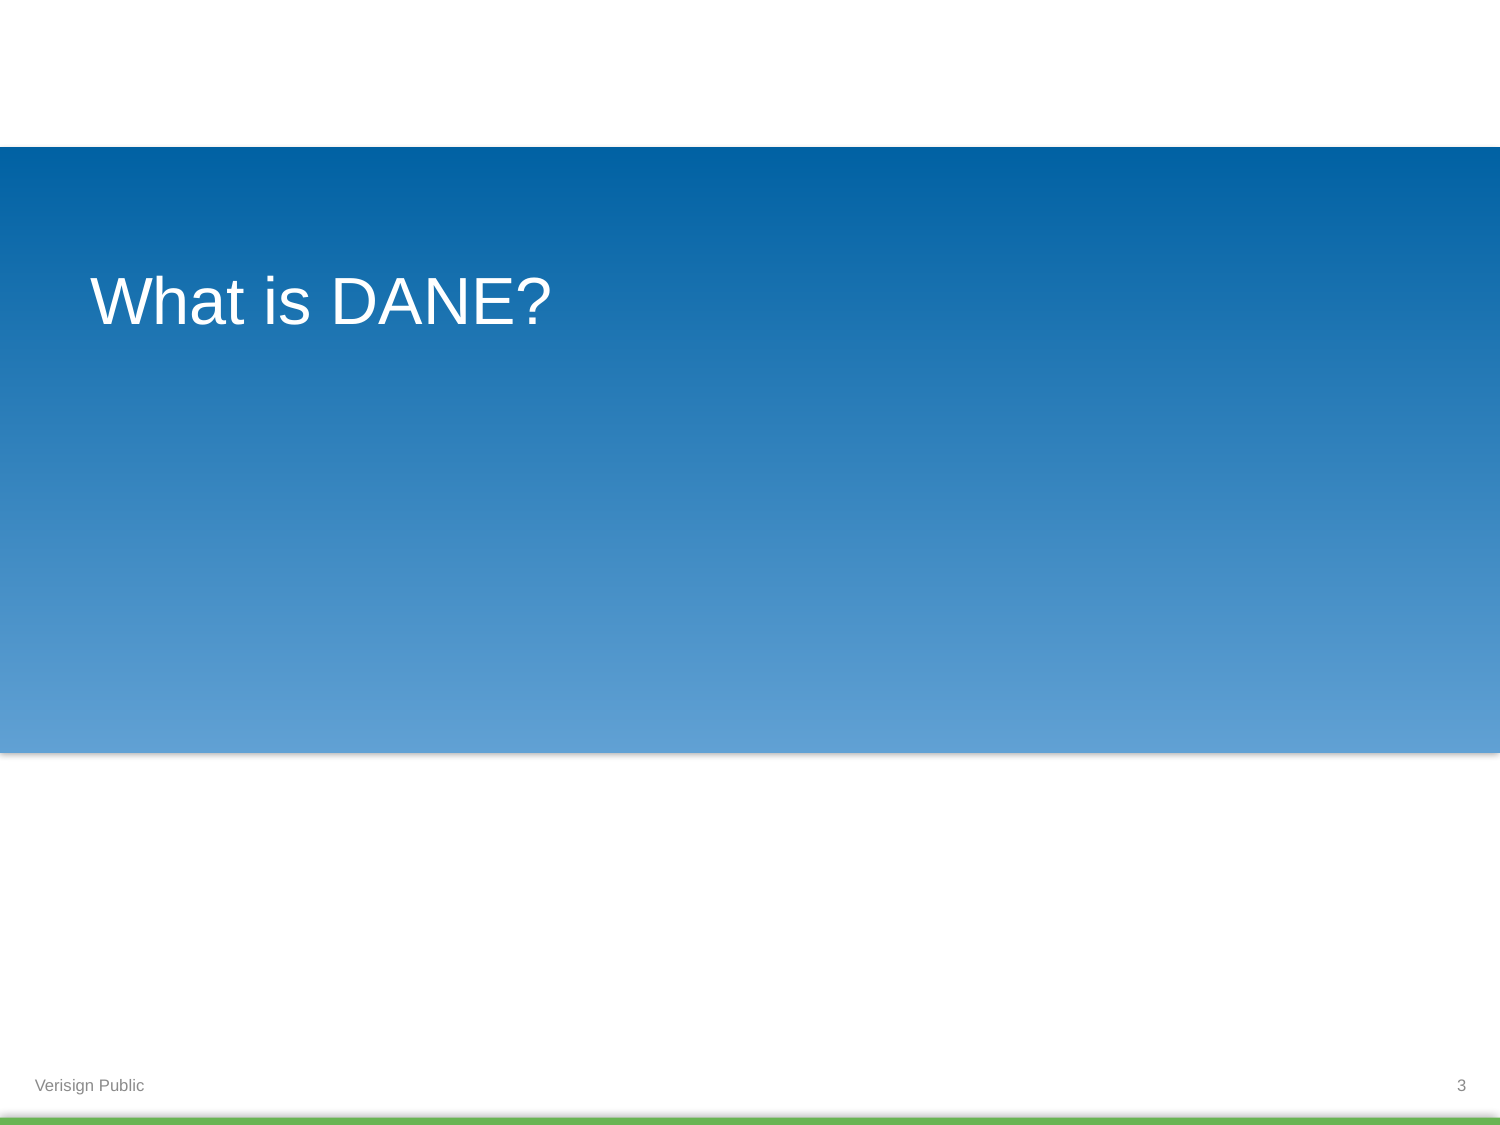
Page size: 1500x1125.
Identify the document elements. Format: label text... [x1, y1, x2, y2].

slide_number 3 [1422, 1072, 1482, 1098]
title What is DANE? [75, 170, 1425, 346]
